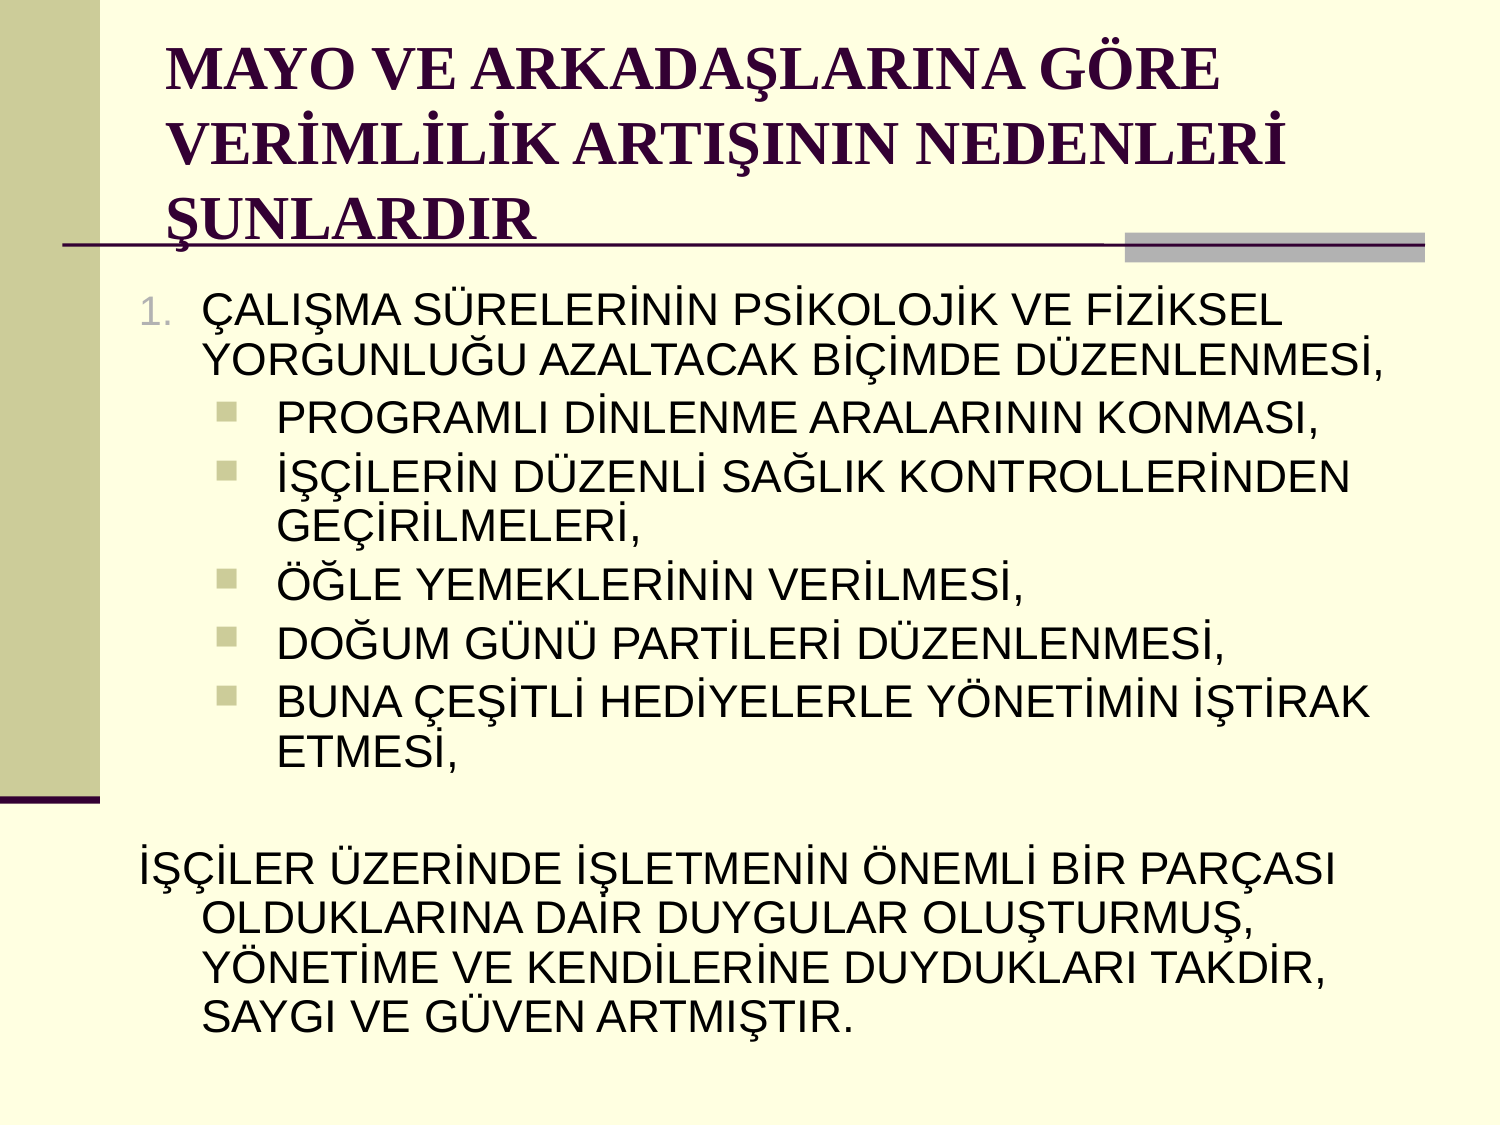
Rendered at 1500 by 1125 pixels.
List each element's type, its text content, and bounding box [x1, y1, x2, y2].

list ÇALIŞMA SÜRELERİNİN PSİKOLOJİK VE FİZİKSEL YORGUNLUĞU AZALTACAK BİÇİMDE DÜZENLENMESİ, PROGRAMLI DİNLENME ARALARININ KONMASI, İŞÇİLERİN DÜZENLİ SAĞLIK KONTROLLERİNDEN GEÇİRİLMELERİ, ÖĞLE YEMEKLERİNİN VERİLMESİ, DOĞUM GÜNÜ PARTİLERİ DÜZENLENMESİ, BUNA ÇEŞİTLİ HEDİYELERLE YÖNETİMİN İŞTİRAK ETMESİ, İŞÇİLER ÜZERİNDE İŞLETMENİN ÖNEMLİ BİR PARÇASI OLDUKLARINA DAİR DUYGULAR OLUŞTURMUŞ, YÖNETİME VE KENDİLERİNE DUYDUKLARI TAKDİR, SAYGI VE GÜVEN ARTMIŞTIR. [123, 278, 1426, 1071]
title MAYO VE ARKADAŞLARINA GÖRE VERİMLİLİK ARTIŞININ NEDENLERİ ŞUNLARDIR [149, 45, 1426, 234]
